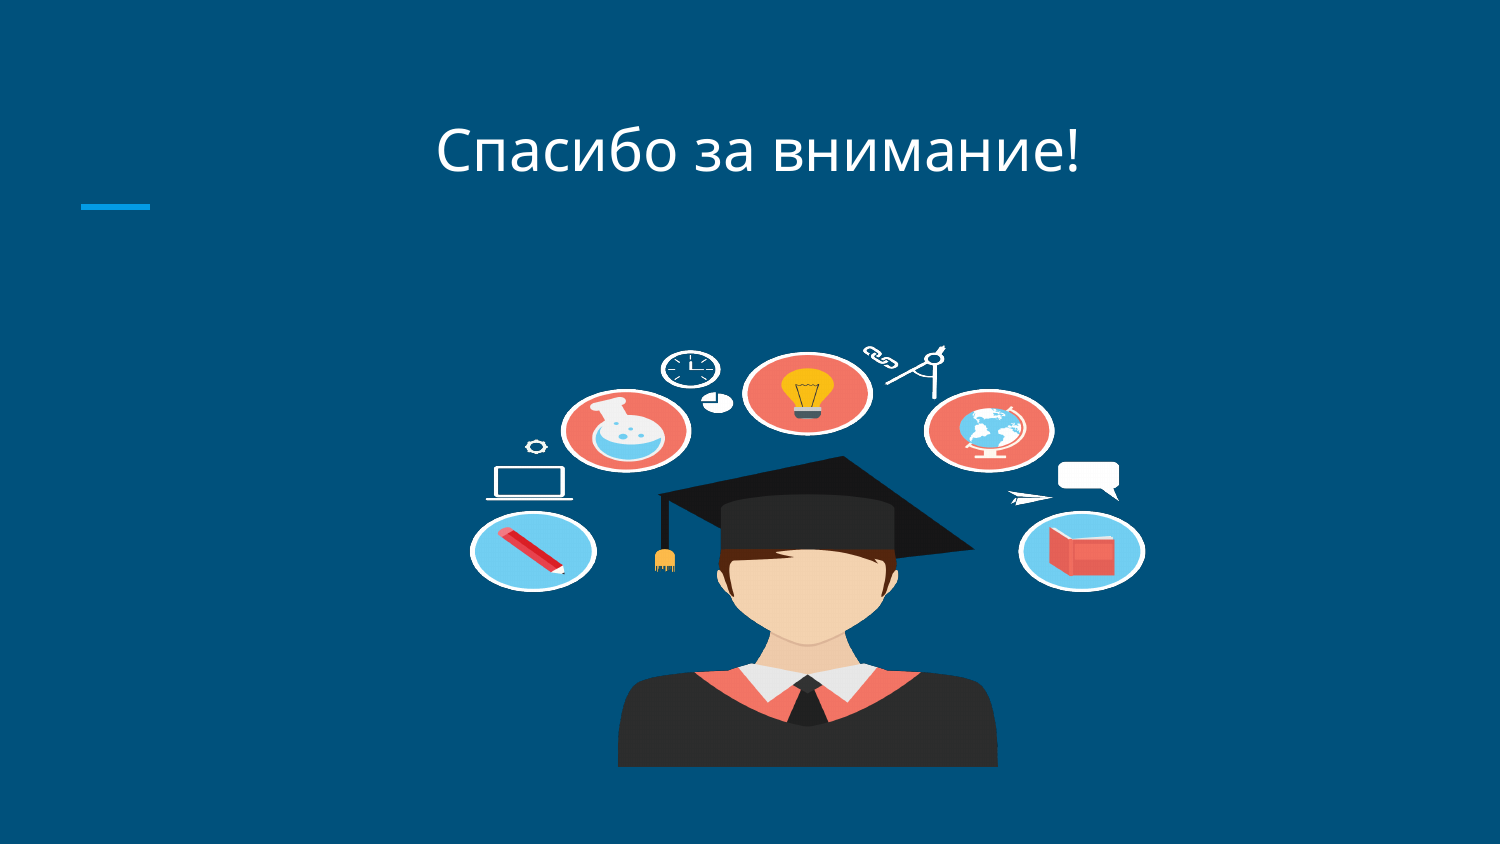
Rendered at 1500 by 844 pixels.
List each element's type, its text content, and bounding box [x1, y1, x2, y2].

picture [661, 351, 720, 388]
picture [470, 511, 596, 592]
picture [886, 347, 944, 398]
picture [886, 360, 898, 368]
picture [526, 440, 546, 454]
picture [924, 389, 1054, 472]
picture [561, 389, 691, 472]
picture [743, 352, 873, 435]
picture [1019, 511, 1145, 592]
picture [619, 457, 997, 766]
picture [702, 393, 715, 401]
picture [872, 354, 891, 363]
picture [1059, 462, 1119, 498]
picture [1012, 492, 1048, 504]
picture [487, 466, 572, 500]
picture [704, 394, 733, 413]
title Спасибо за внимание! [420, 85, 1110, 199]
picture [864, 347, 881, 356]
